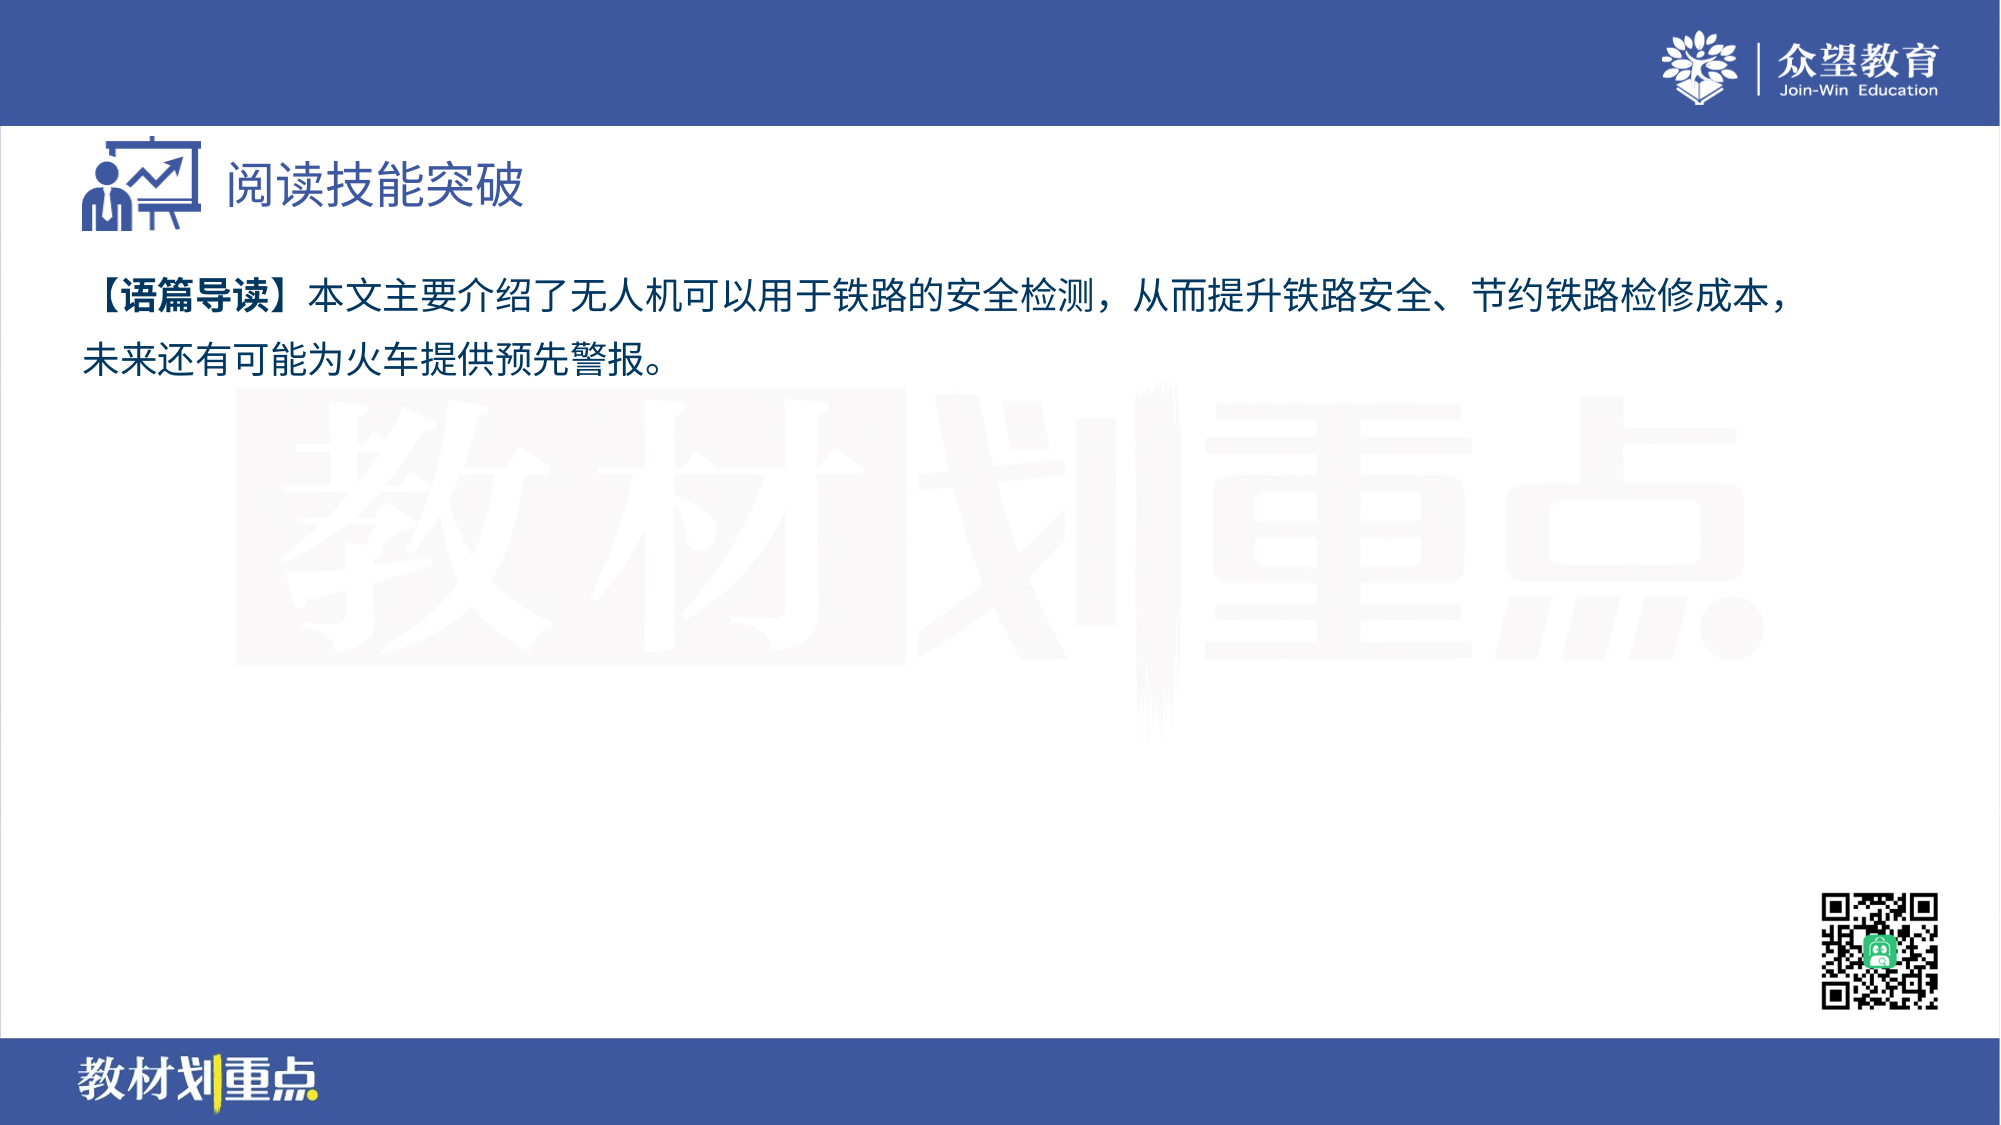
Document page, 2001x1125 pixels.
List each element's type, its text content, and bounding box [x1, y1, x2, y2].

picture [0, 0, 2000, 1125]
text_box 【语篇导读】本文主要介绍了无人机可以用于铁路的安全检测，从而提升铁路安全、节约铁路检修成本， 未来还有可能为火车提供预先警报。 [82, 247, 1817, 375]
